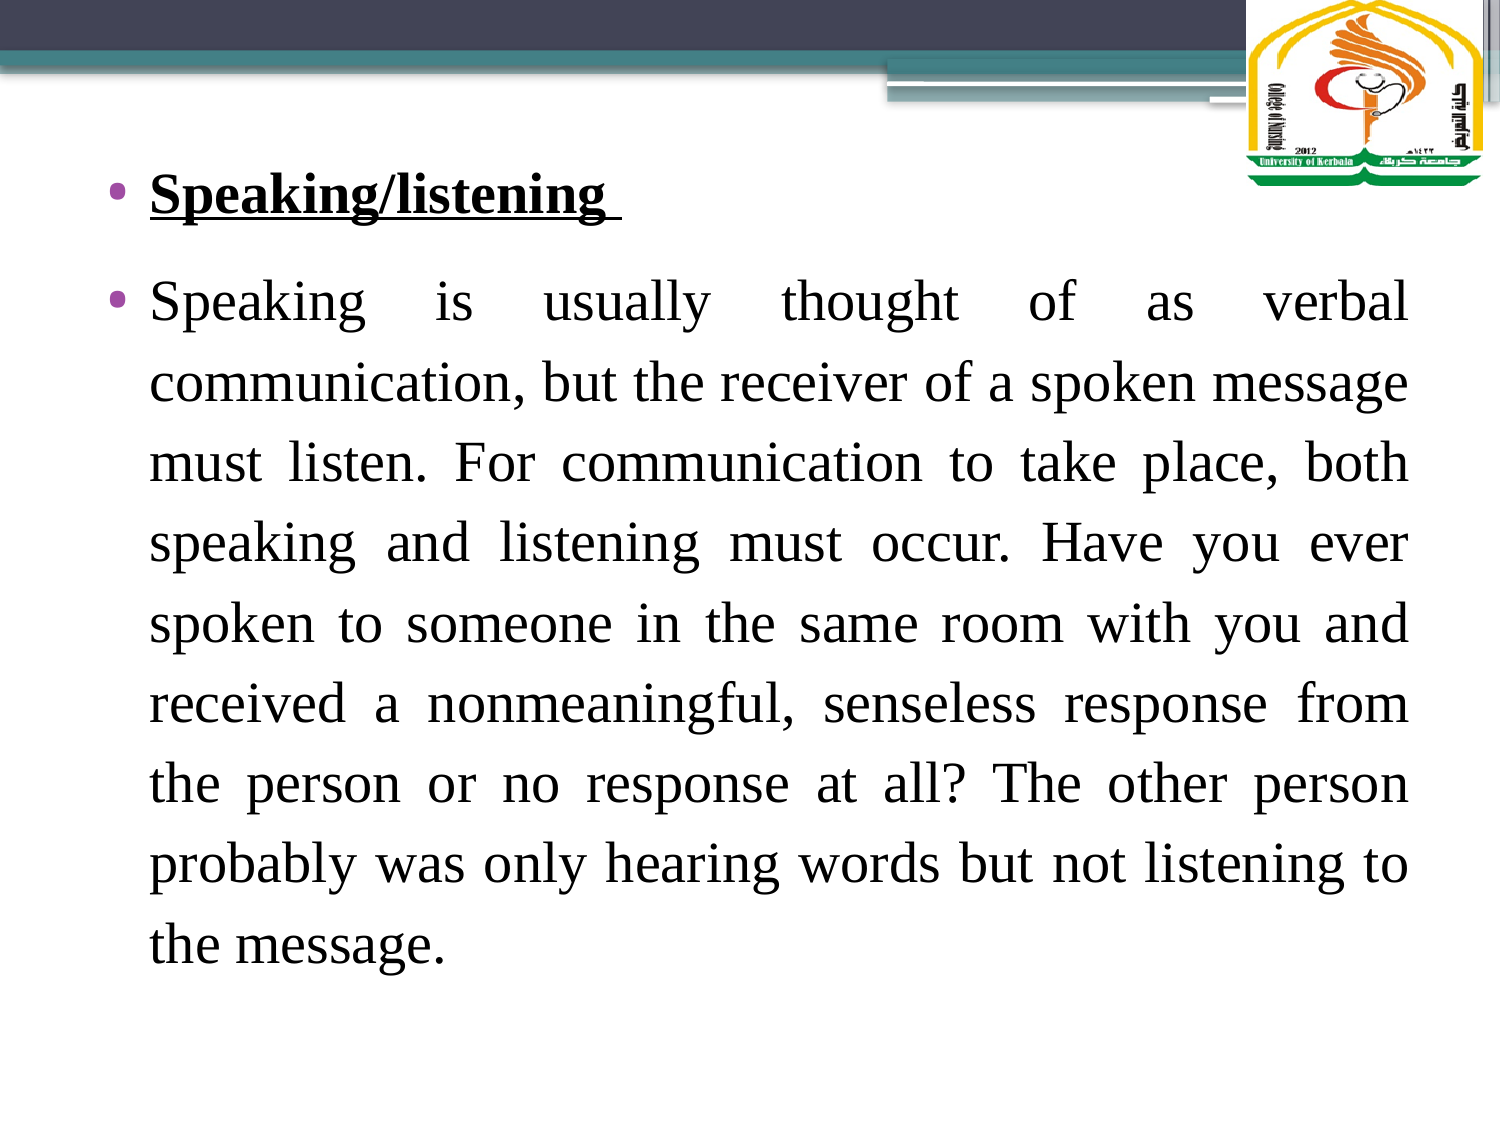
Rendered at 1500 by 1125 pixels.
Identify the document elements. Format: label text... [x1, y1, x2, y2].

picture [1245, 0, 1483, 187]
list Speaking/listening Speaking is usually thought of as verbal communication, but the receiver of a spoken message must listen. For communication to take place, both speaking and listening must occur. Have you ever spoken to someone in the same room with you and received a nonmeaningful, senseless response from the person or no response at all? The other person probably was only hearing words but not listening to the message. [75, 137, 1425, 1005]
